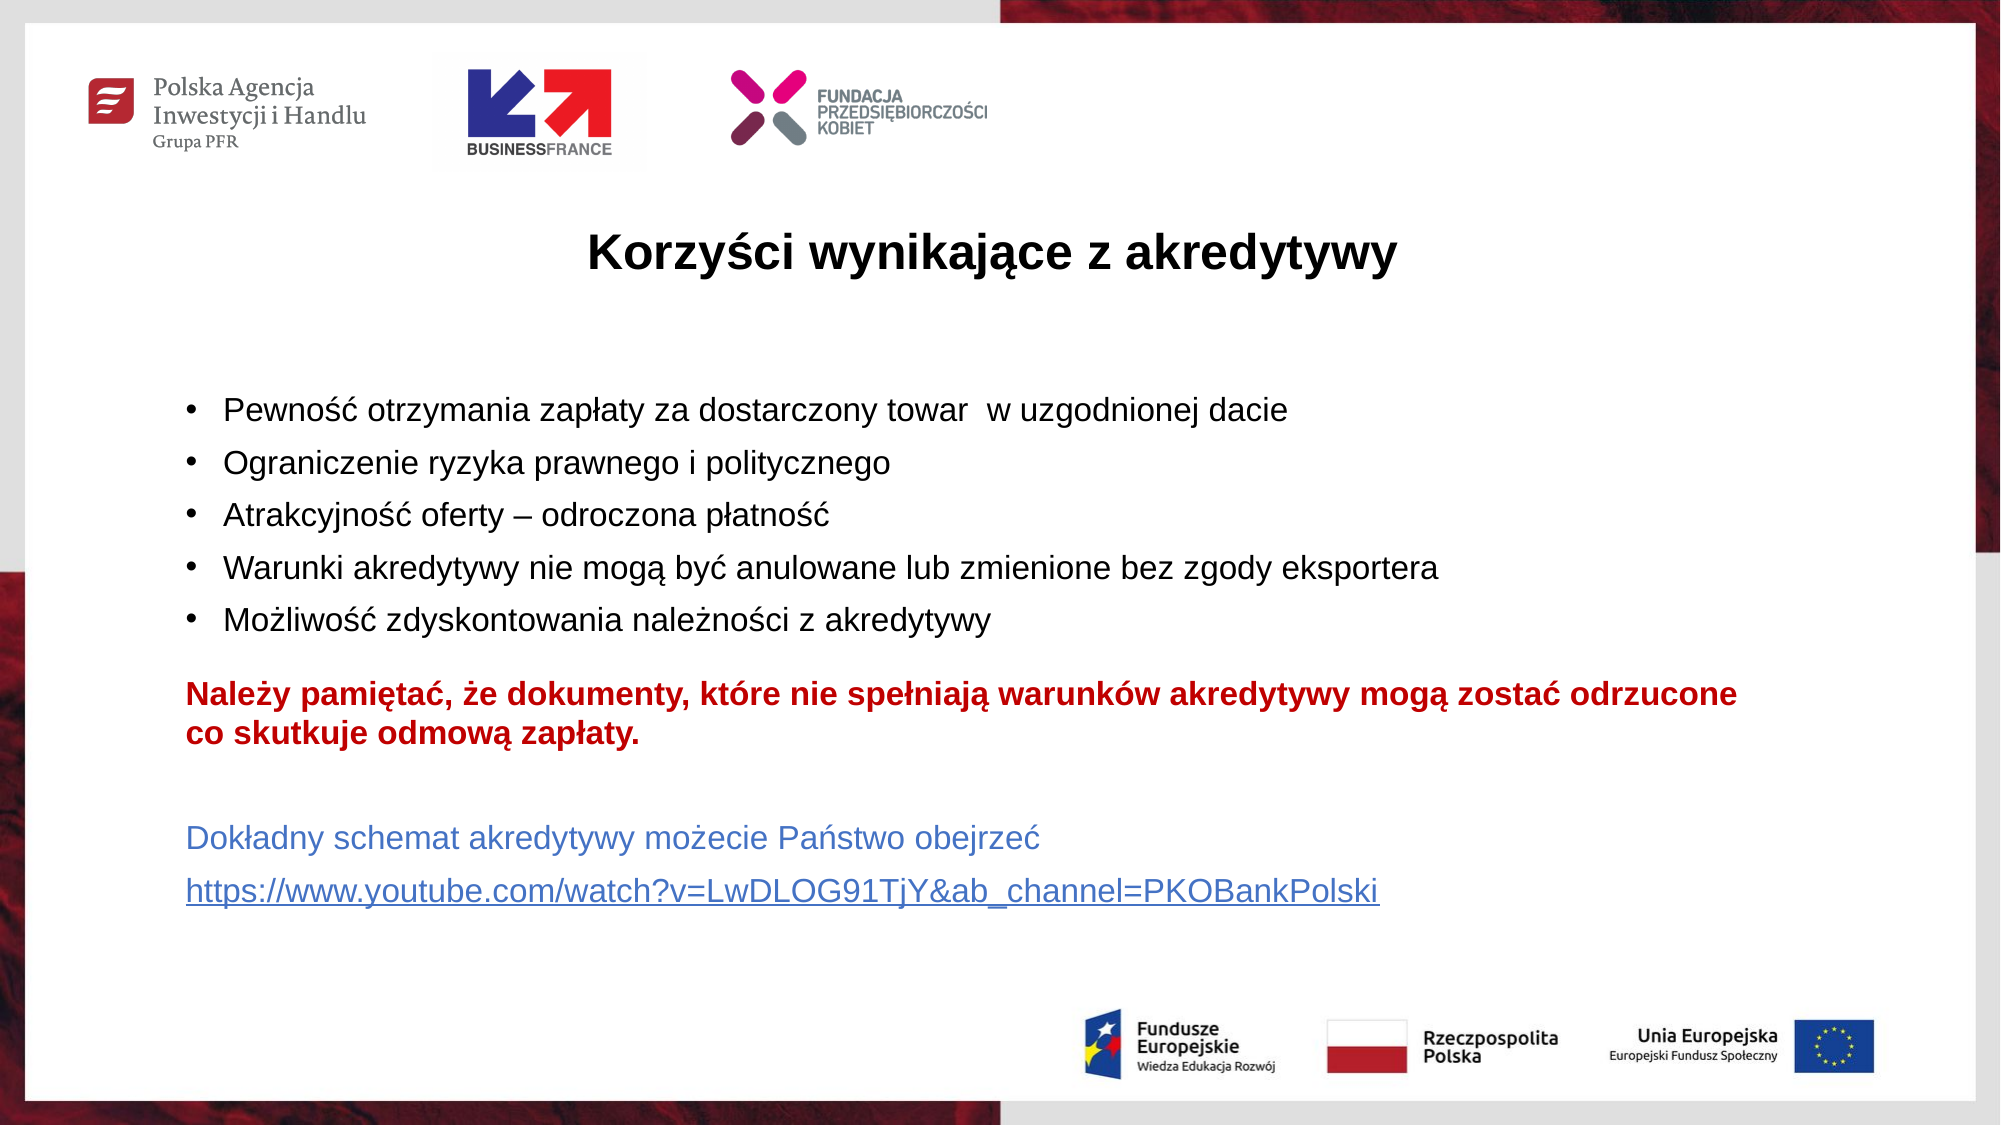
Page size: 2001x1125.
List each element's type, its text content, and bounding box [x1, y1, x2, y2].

picture [0, 0, 2001, 1125]
list Pewność otrzymania zapłaty za dostarczony towar w uzgodnionej dacie Ograniczenie ryzyka prawnego i politycznego Atrakcyjność oferty – odroczona płatność Warunki akredytywy nie mogą być anulowane lub zmienione bez zgody eksportera Możliwość zdyskontowania należności z akredytywy Należy pamiętać, że dokumenty, które nie spełniają warunków akredytywy mogą zostać odrzucone co skutkuje odmową zapłaty. Dokładny schemat akredytywy możecie Państwo obejrzeć https://www.youtube.com/watch?v=LwDLOG91TjY&ab_channel=PKOBankPolski [170, 381, 1830, 971]
title Korzyści wynikające z akredytywy [137, 174, 1863, 393]
